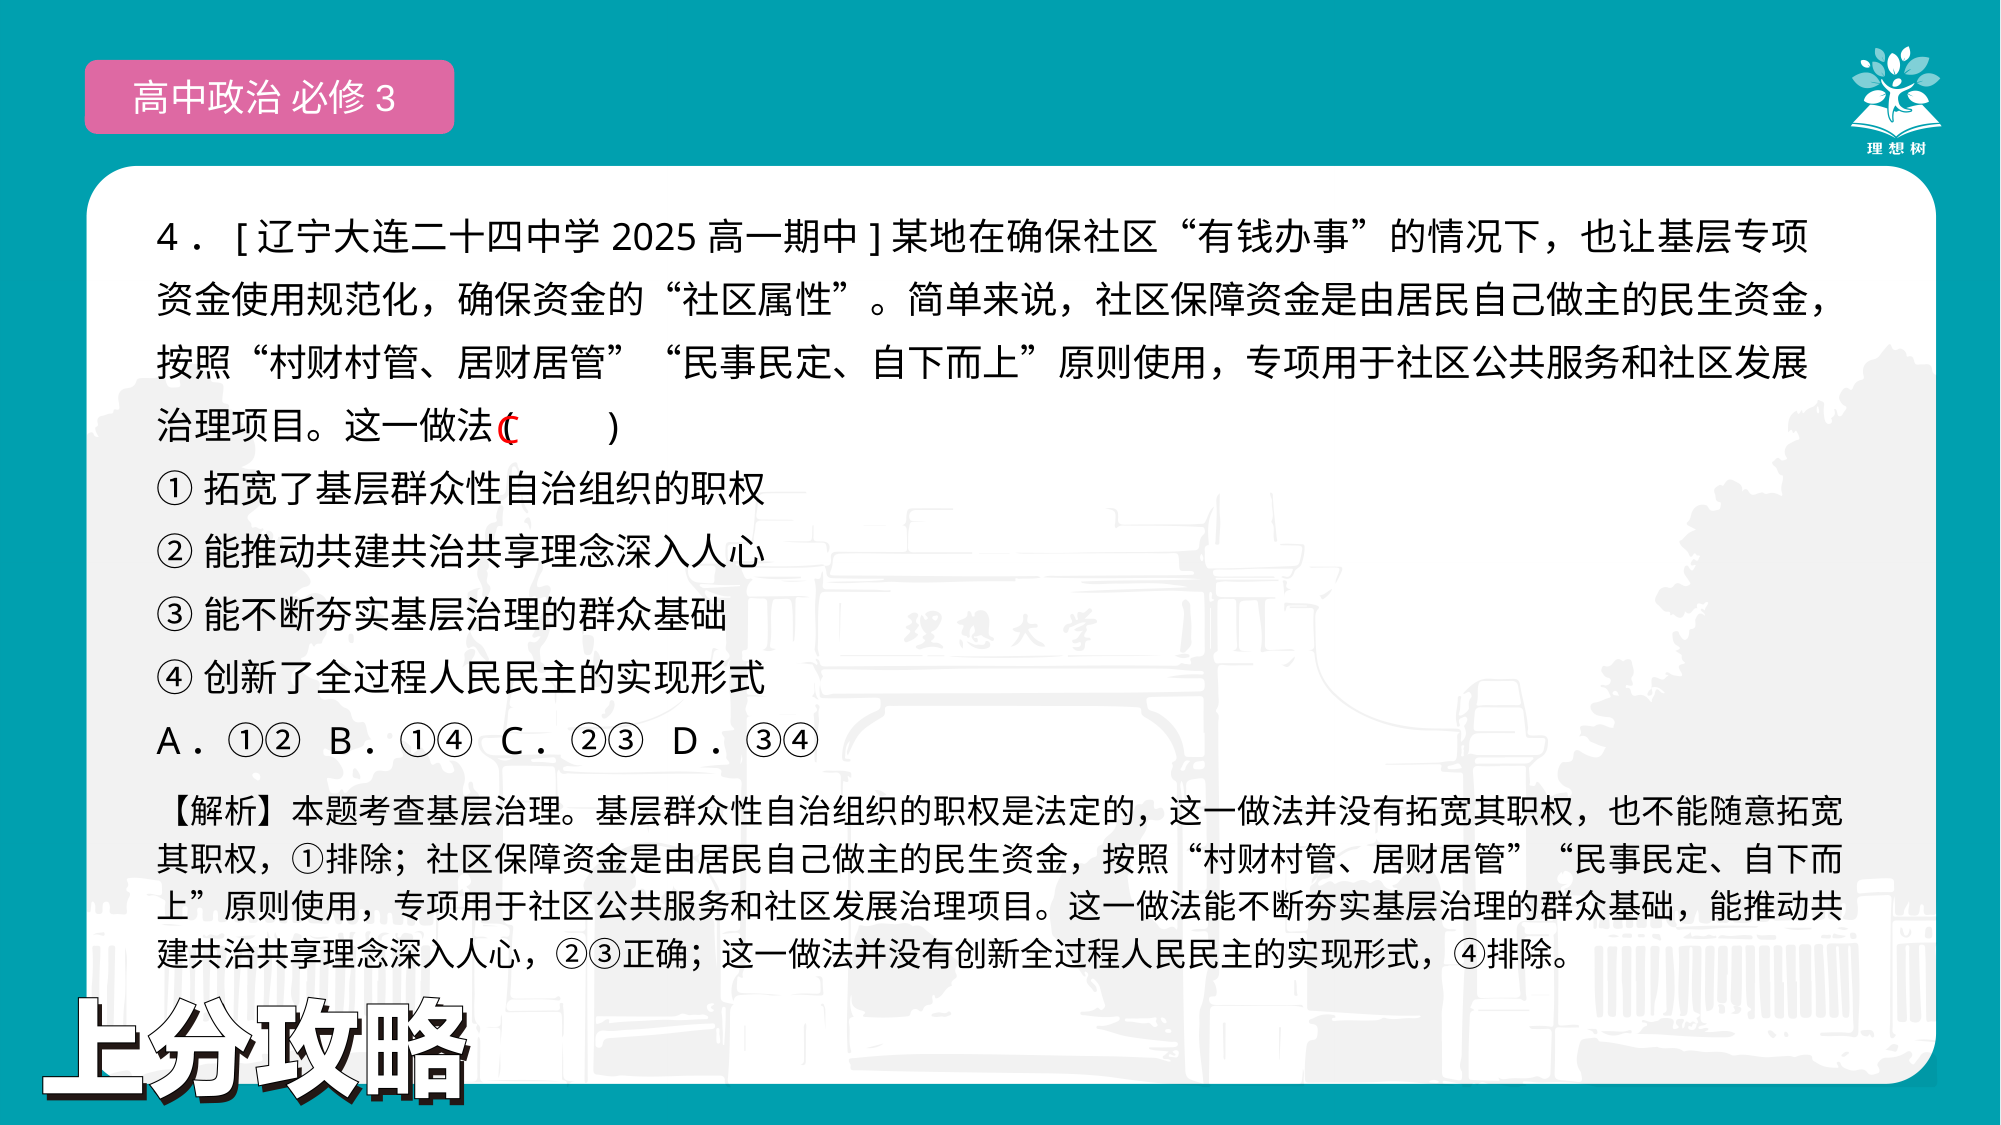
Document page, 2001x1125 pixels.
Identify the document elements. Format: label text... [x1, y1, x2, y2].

text_box 高中政治 必修3 [83, 58, 456, 135]
text_box 【解析】本题考查基层治理。基层群众性自治组织的职权是法定的，这一做法并没有拓宽其职权，也不能随意拓宽其职权，①排除；社区保障资金是由居民自己做主的民生资金，按照“村财村管、居财居管”“民事民定、自下而上”原则使用，专项用于社区公共服务和社区发展治理项目。这一做法能不断夯实基层治理的群众基础，能推动共建共治共享理念深入人心，②③正确；这一做法并没有创新全过程人民民主的实现形式，④排除。 [141, 774, 1859, 981]
text_box 4．[辽宁大连二十四中学2025高一期中]某地在确保社区“有钱办事”的情况下，也让基层专项资金使用规范化，确保资金的“社区属性”。简单来说，社区保障资金是由居民自己做主的民生资金，按照“村财村管、居财居管”“民事民定、自下而上”原则使用，专项用于社区公共服务和社区发展治理项目。这一做法( ) ①拓宽了基层群众性自治组织的职权 ②能推动共建共治共享理念深入人心 ③能不断夯实基层治理的群众基础 ④创新了全过程人民民主的实现形式 A．①② B．①④ C．②③ D．③④ [141, 187, 1824, 770]
text_box C [481, 376, 592, 459]
picture [0, 0, 2001, 1125]
